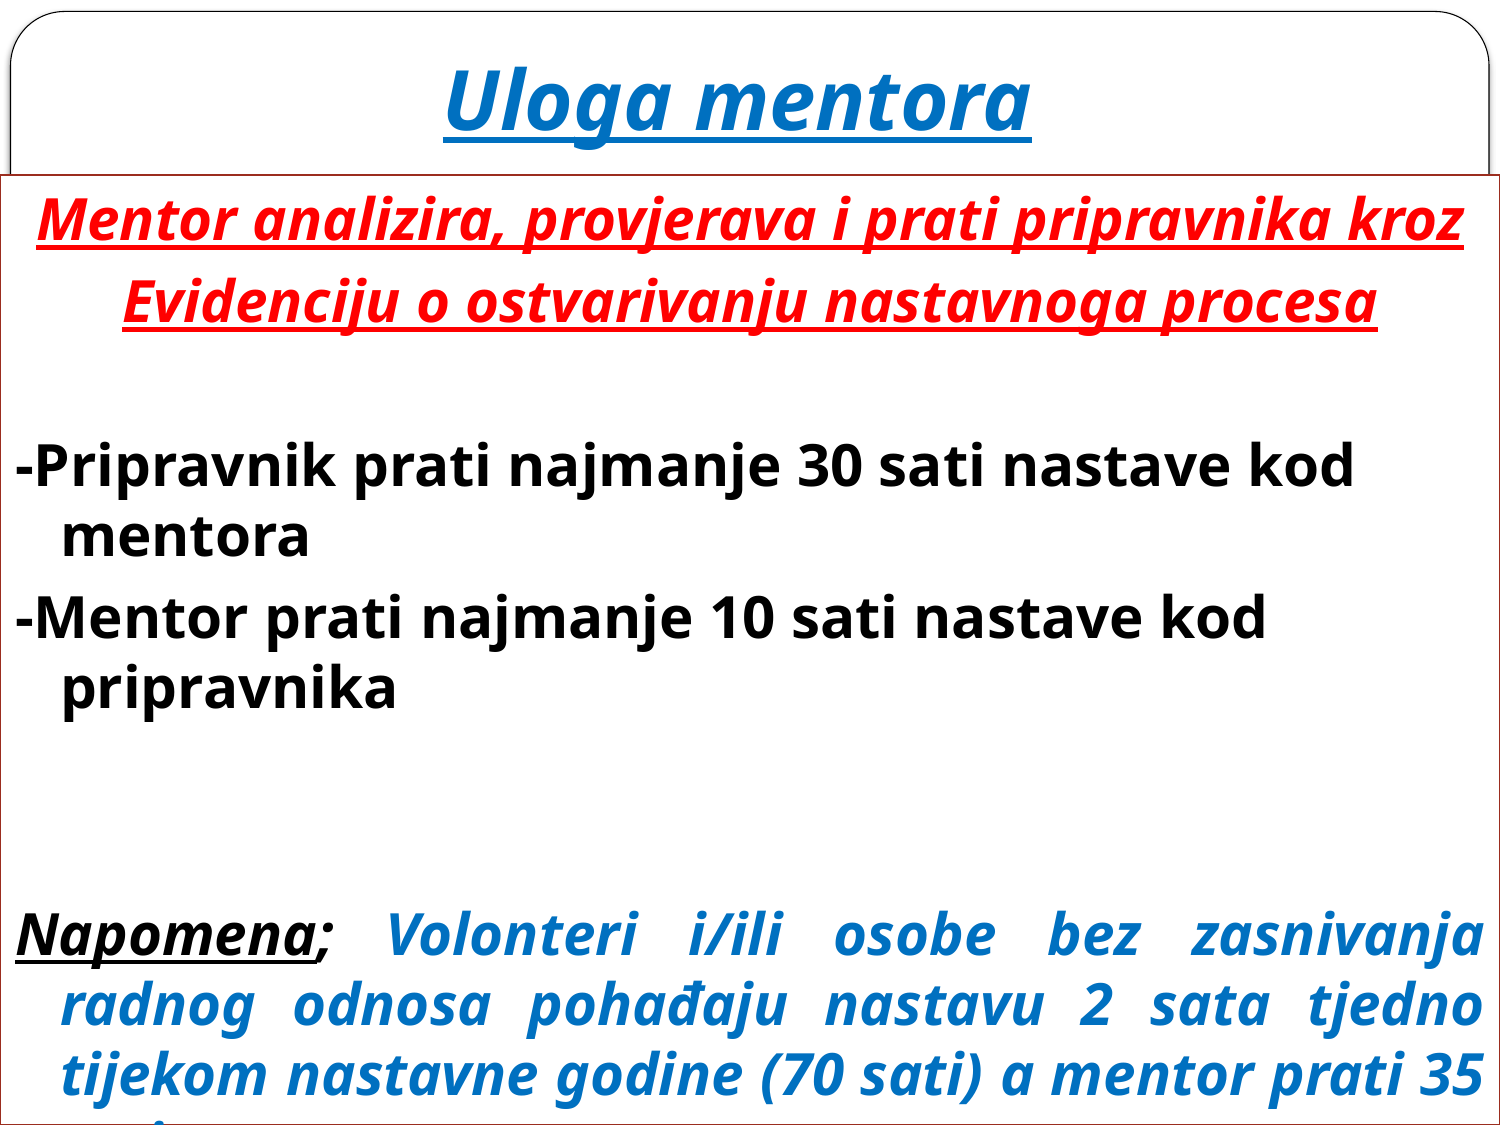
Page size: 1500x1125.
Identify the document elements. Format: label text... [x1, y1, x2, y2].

list Mentor analizira, provjerava i prati pripravnika kroz Evidenciju o ostvarivanju nastavnoga procesa -Pripravnik prati najmanje 30 sati nastave kod mentora -Mentor prati najmanje 10 sati nastave kod pripravnika Napomena; Volonteri i/ili osobe bez zasnivanja radnog odnosa pohađaju nastavu 2 sata tjedno tijekom nastavne godine (70 sati) a mentor prati 35 sati [0, 174, 1500, 1125]
title Uloga mentora [375, 37, 1100, 163]
